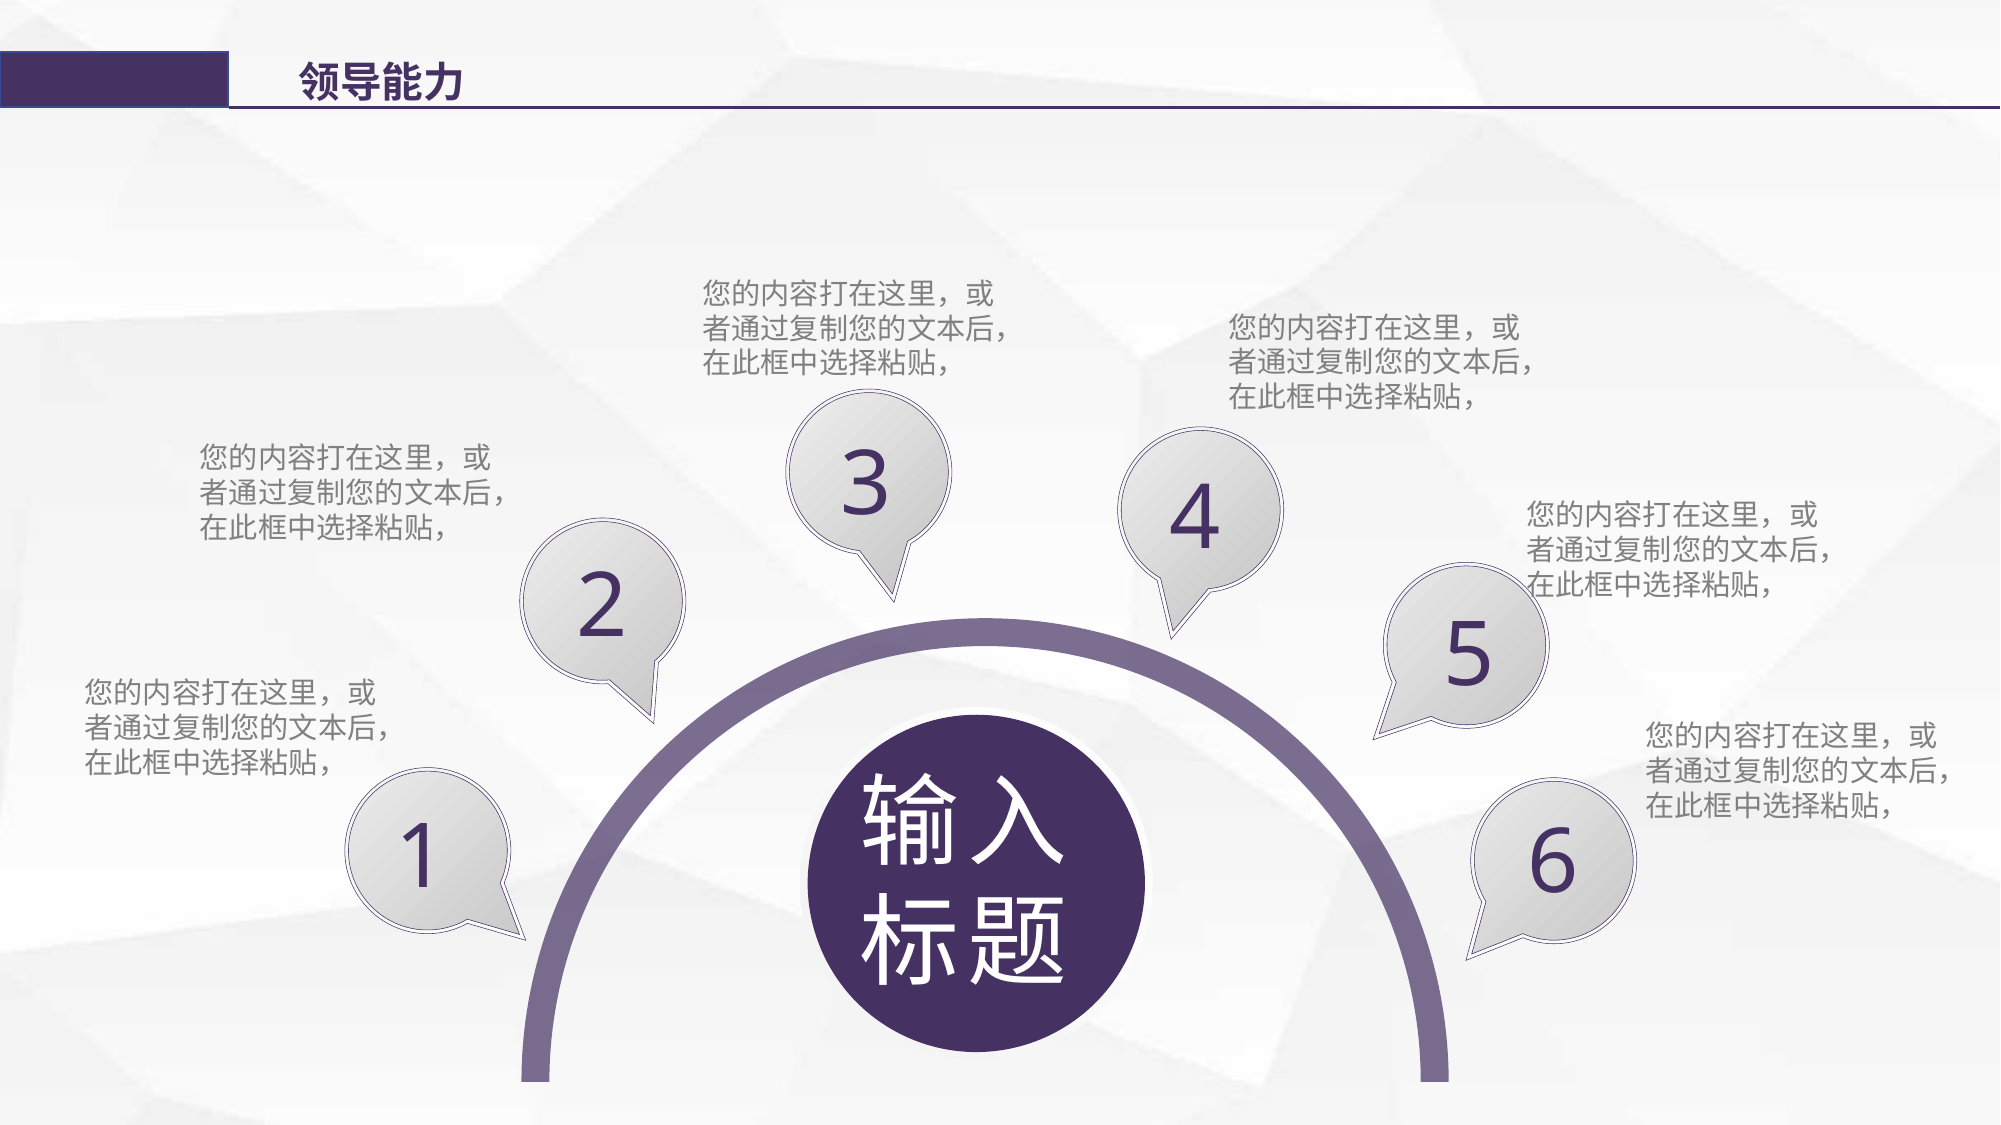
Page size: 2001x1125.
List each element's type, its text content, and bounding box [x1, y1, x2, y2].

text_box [1365, 554, 1532, 771]
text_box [790, 388, 957, 605]
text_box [1111, 426, 1279, 642]
text_box 您的内容打在这里，或者通过复制您的文本后，在此框中选择粘贴， [64, 664, 407, 790]
text_box 您的内容打在这里，或者通过复制您的文本后，在此框中选择粘贴， [682, 264, 1025, 390]
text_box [1454, 771, 1621, 988]
text_box 领导能力 [283, 108, 822, 113]
text_box 您的内容打在这里，或者通过复制您的文本后，在此框中选择粘贴， [1625, 707, 1968, 833]
text_box 您的内容打在这里，或者通过复制您的文本后，在此框中选择粘贴， [179, 429, 522, 554]
picture [0, 0, 2001, 1125]
text_box 您的内容打在这里，或者通过复制您的文本后，在此框中选择粘贴， [1208, 298, 1551, 424]
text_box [529, 516, 696, 733]
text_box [362, 759, 530, 976]
text_box 领导能力 [283, 48, 822, 107]
text_box [520, 617, 1450, 1083]
text_box [0, 51, 229, 108]
text_box 您的内容打在这里，或者通过复制您的文本后，在此框中选择粘贴， [1506, 486, 1848, 611]
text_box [799, 707, 1153, 1060]
